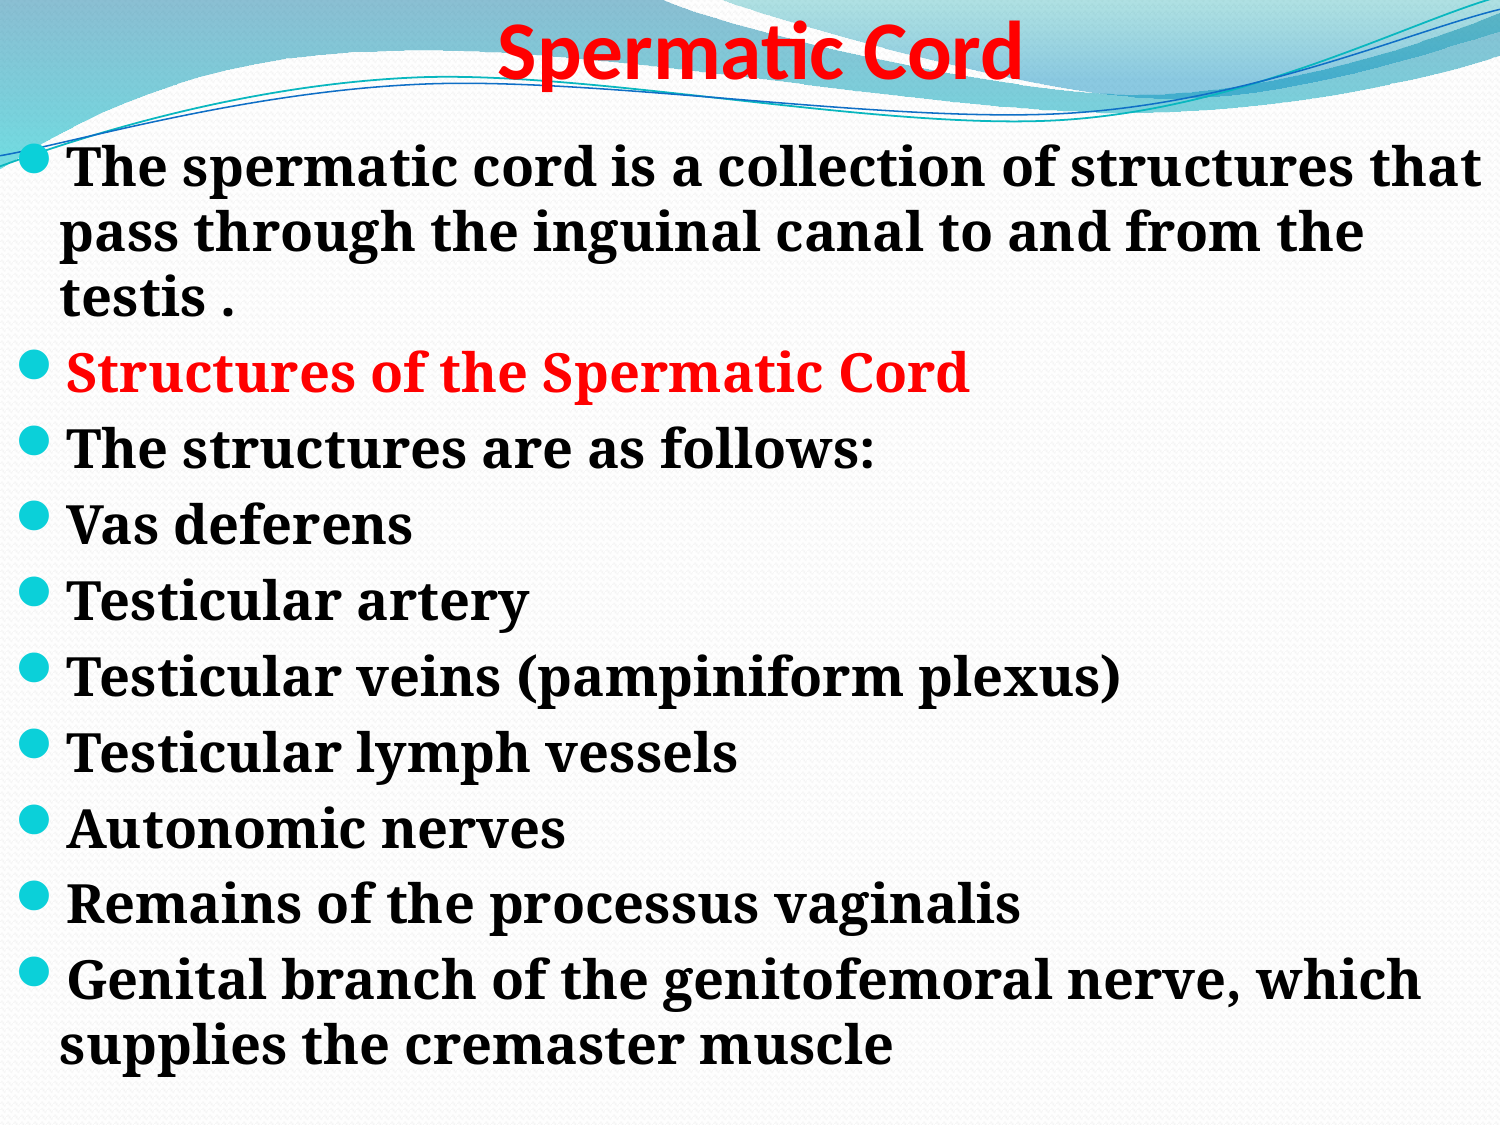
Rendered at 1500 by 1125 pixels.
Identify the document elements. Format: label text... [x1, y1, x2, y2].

title Spermatic Cord [0, 0, 1500, 100]
list The spermatic cord is a collection of structures that pass through the inguinal canal to and from the testis . Structures of the Spermatic Cord The structures are as follows: Vas deferens Testicular artery Testicular veins (pampiniform plexus) Testicular lymph vessels Autonomic nerves Remains of the processus vaginalis Genital branch of the genitofemoral nerve, which supplies the cremaster muscle [0, 125, 1500, 1125]
